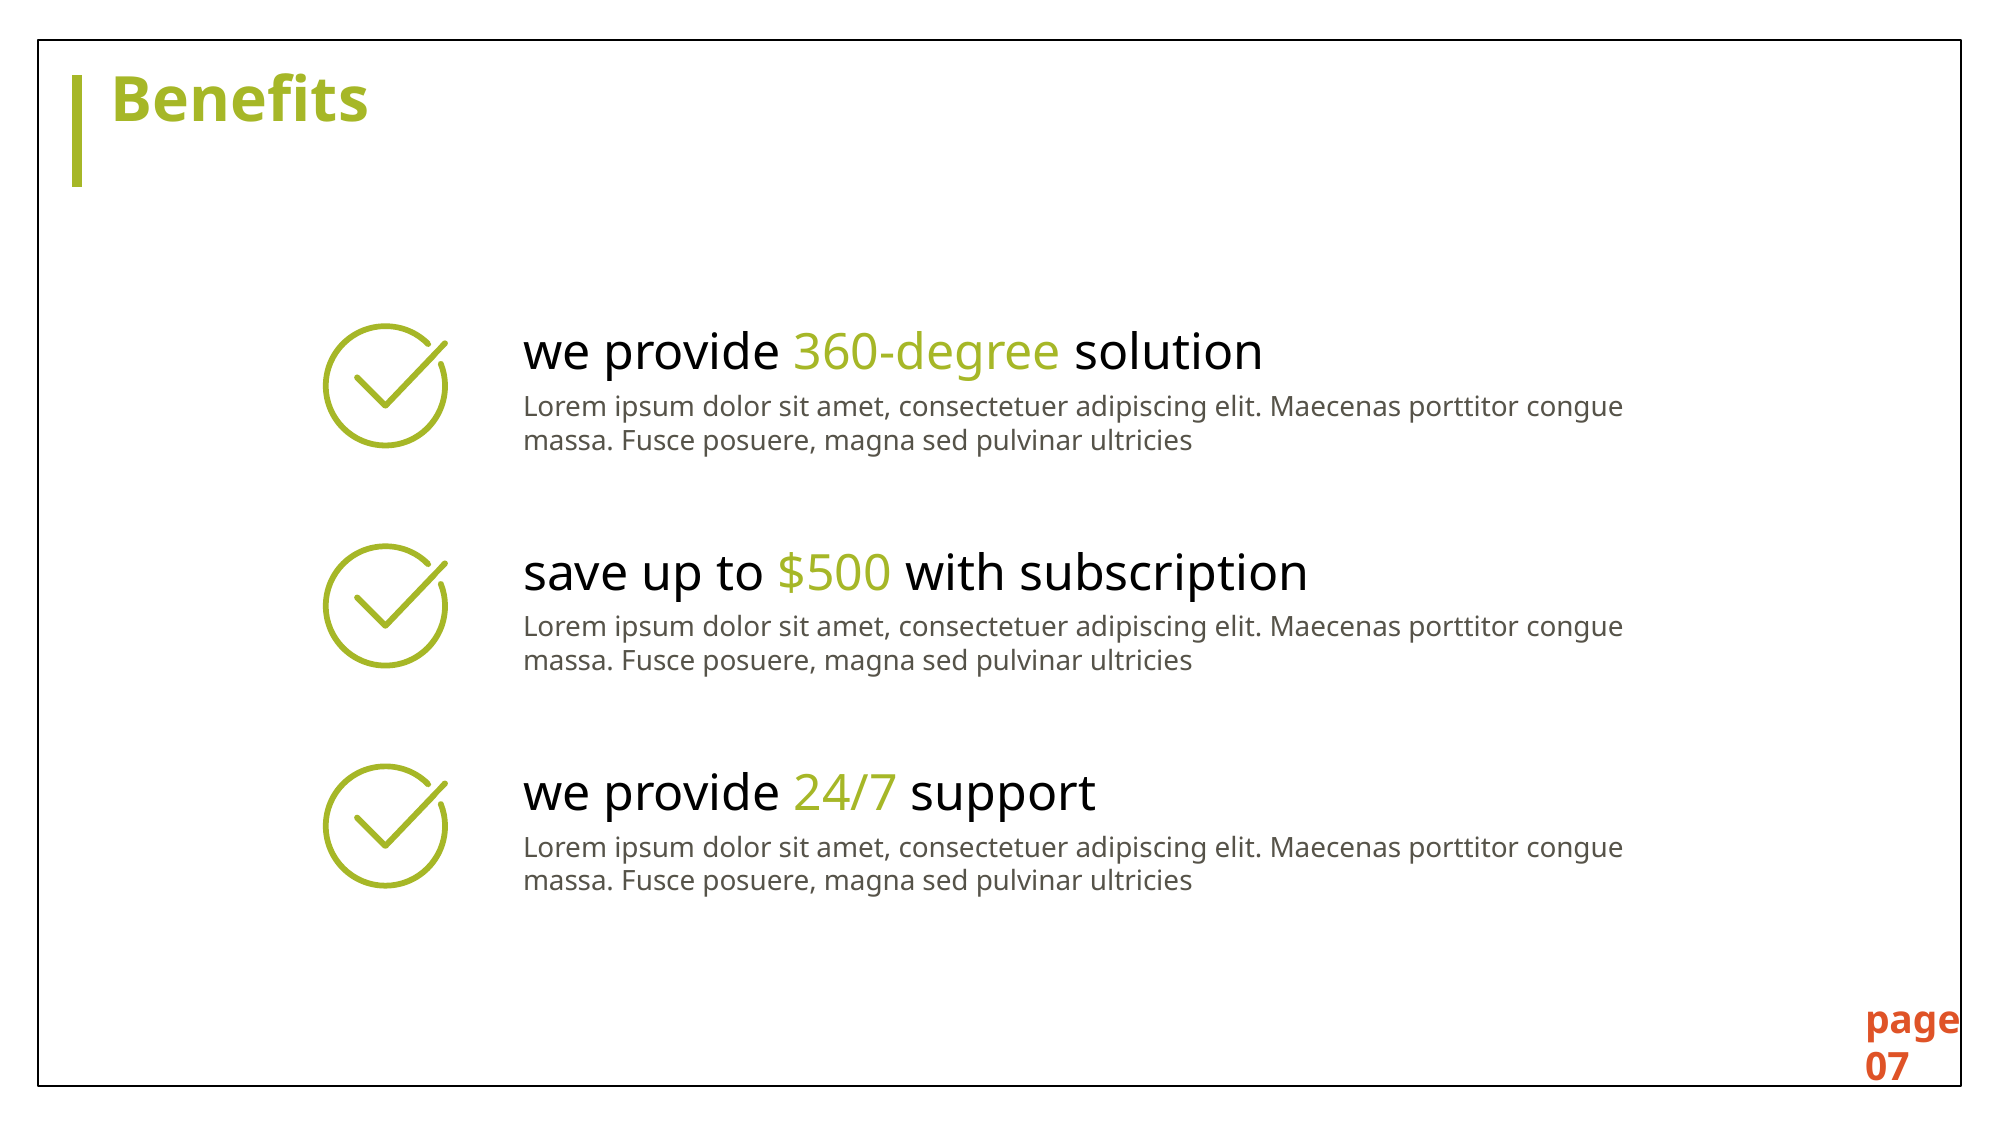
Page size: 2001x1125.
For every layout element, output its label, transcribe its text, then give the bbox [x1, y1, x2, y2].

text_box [322, 752, 1678, 905]
slide_number page 07 [1850, 989, 2000, 1100]
title Benefits [95, 59, 1000, 144]
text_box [322, 312, 1678, 465]
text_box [322, 532, 1678, 685]
